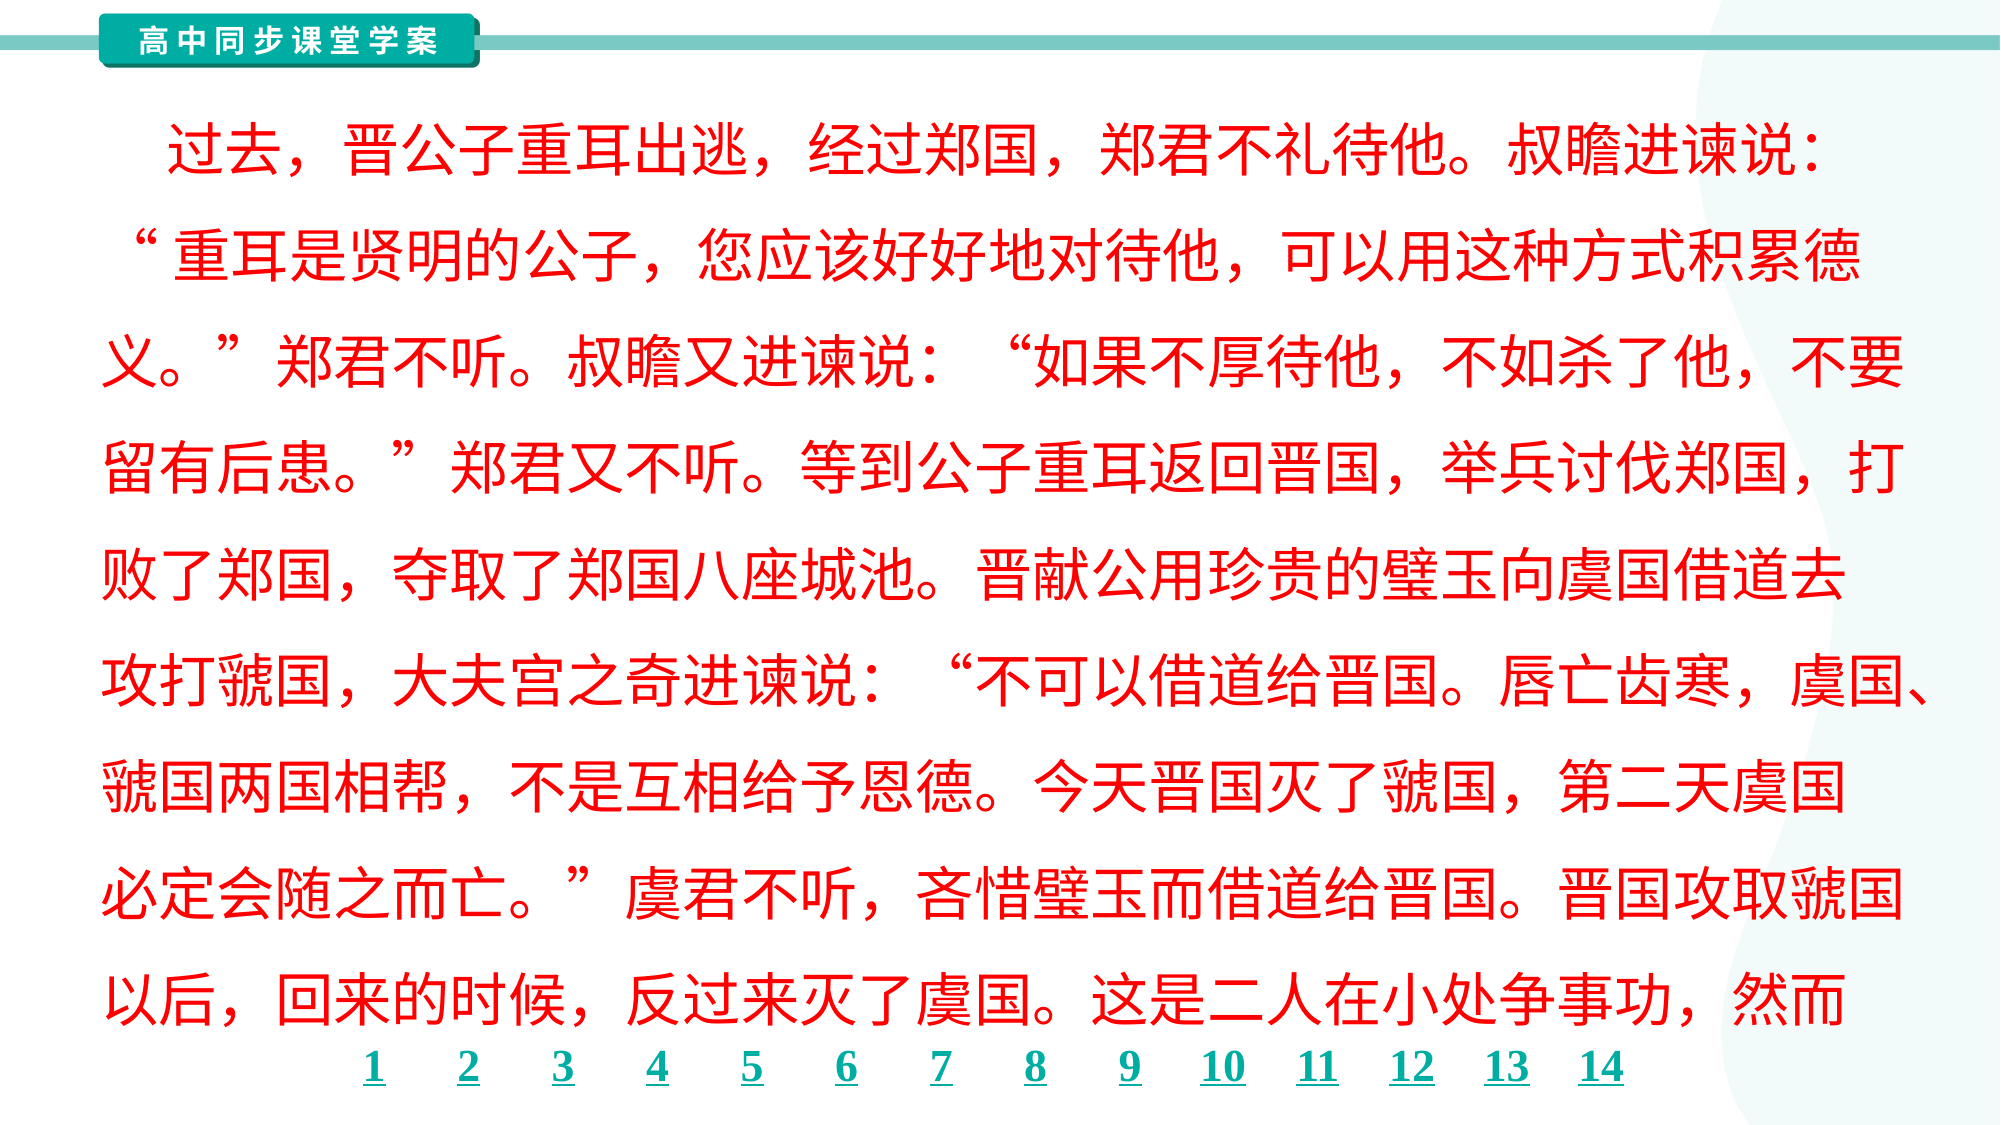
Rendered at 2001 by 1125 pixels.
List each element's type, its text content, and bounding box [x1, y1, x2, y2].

picture [0, 0, 2000, 1125]
text_box 过去，晋公子重耳出逃，经过郑国，郑君不礼待他。叔瞻进谏说： “重耳是贤明的公子，您应该好好地对待他，可以用这种方式积累德 义。”郑君不听。叔瞻又进谏说：“如果不厚待他，不如杀了他，不要 留有后患。”郑君又不听。等到公子重耳返回晋国，举兵讨伐郑国，打 败了郑国，夺取了郑国八座城池。晋献公用珍贵的璧玉向虞国借道去 攻打虢国，大夫宫之奇进谏说：“不可以借道给晋国。唇亡齿寒，虞国、 虢国两国相帮，不是互相给予恩德。今天晋国灭了虢国，第二天虞国 必定会随之而亡。”虞君不听，吝惜璧玉而借道给晋国。晋国攻取虢国 以后，回来的时候，反过来灭了虞国。这是二人在小处争事功，然而 [100, 76, 1899, 1033]
